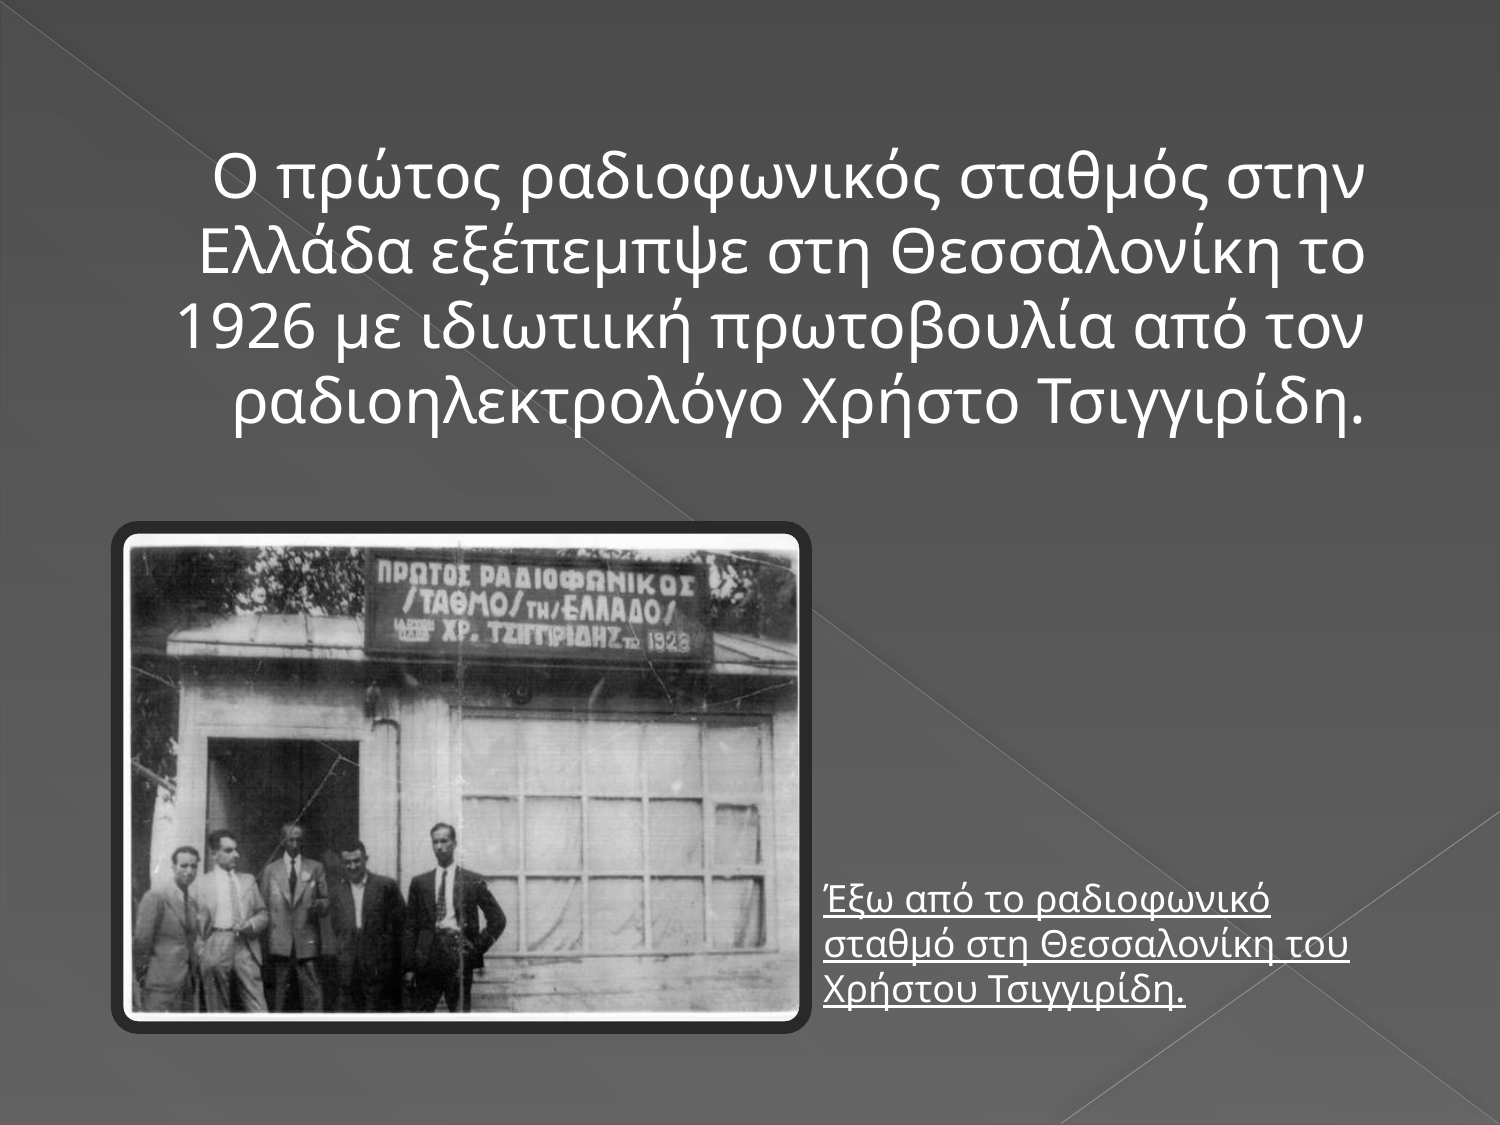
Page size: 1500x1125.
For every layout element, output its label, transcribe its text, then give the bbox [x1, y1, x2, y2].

list Ο πρώτος ραδιοφωνικός σταθμός στην Ελλάδα εξέπεμπψε στη Θεσσαλονίκη το 1926 με ιδιωτιική πρωτοβουλία από τον ραδιοηλεκτρολόγο Χρήστο Τσιγγιρίδη. [75, 128, 1383, 1059]
text_box Έξω από το ραδιοφωνικό σταθμό στη Θεσσαλονίκη του Χρήστου Τσιγγιρίδη. [810, 867, 1372, 1017]
picture [116, 527, 806, 1028]
